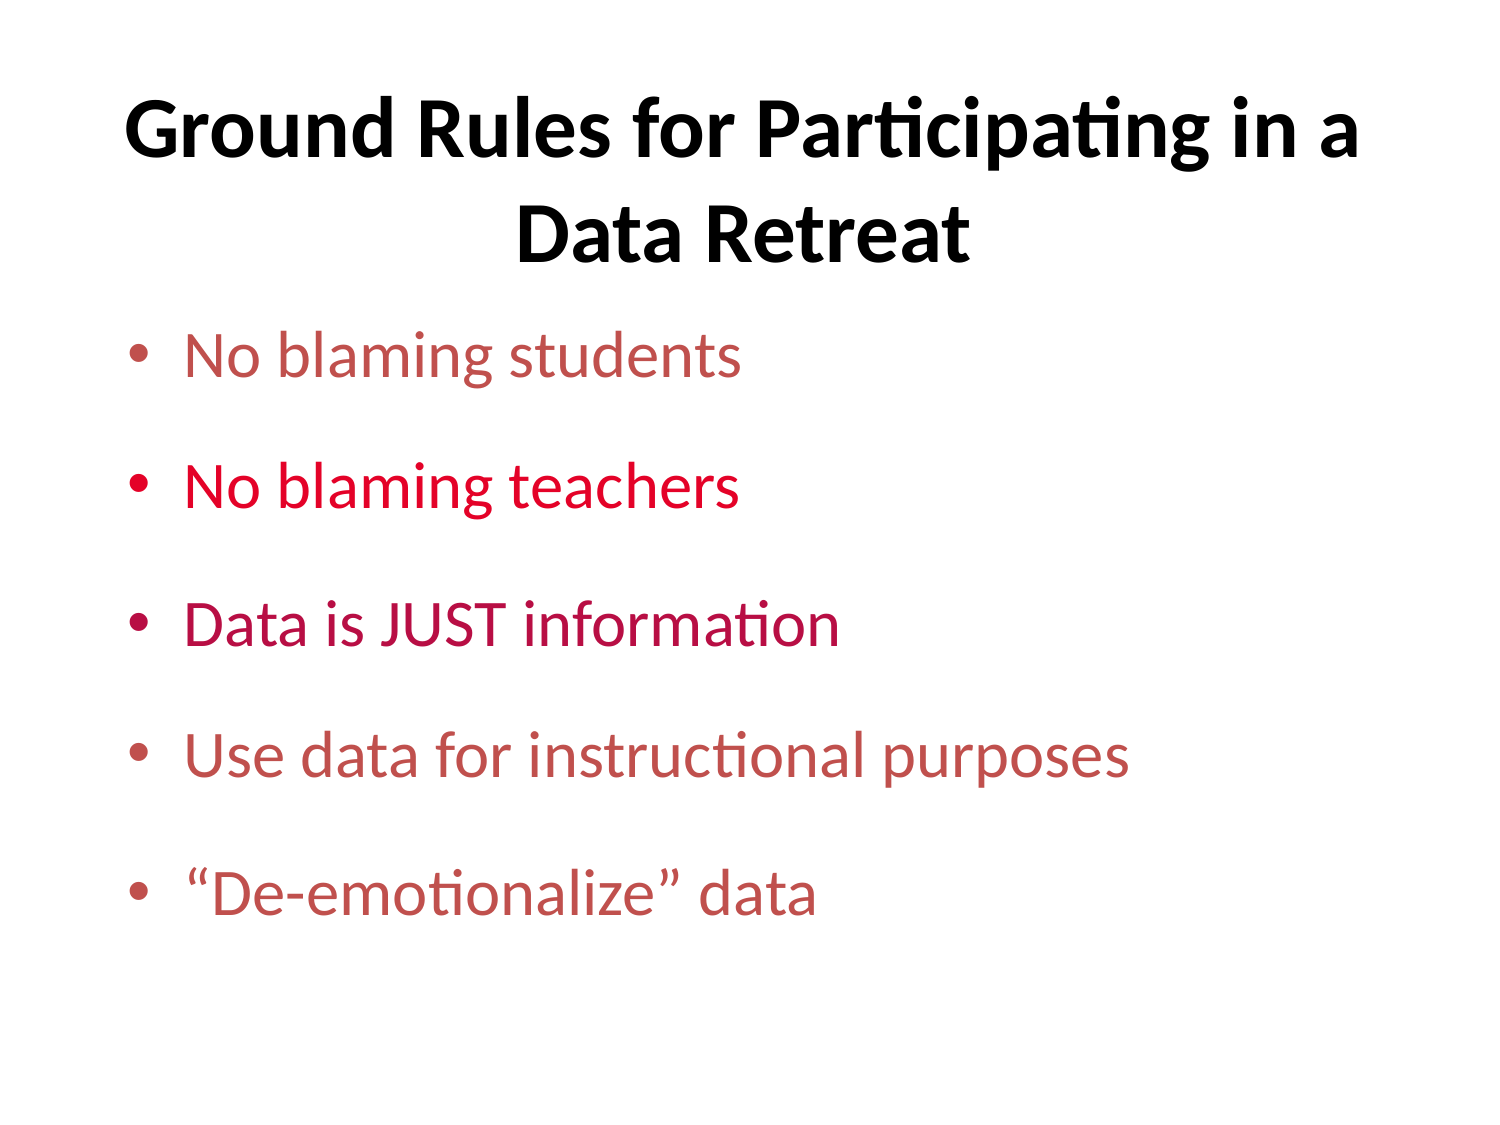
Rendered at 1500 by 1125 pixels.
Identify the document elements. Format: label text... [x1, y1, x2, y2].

list No blaming students No blaming teachers Data is JUST information Use data for instructional purposes “De-emotionalize” data [112, 312, 1388, 1038]
title Ground Rules for Participating in a Data Retreat [50, 62, 1438, 288]
